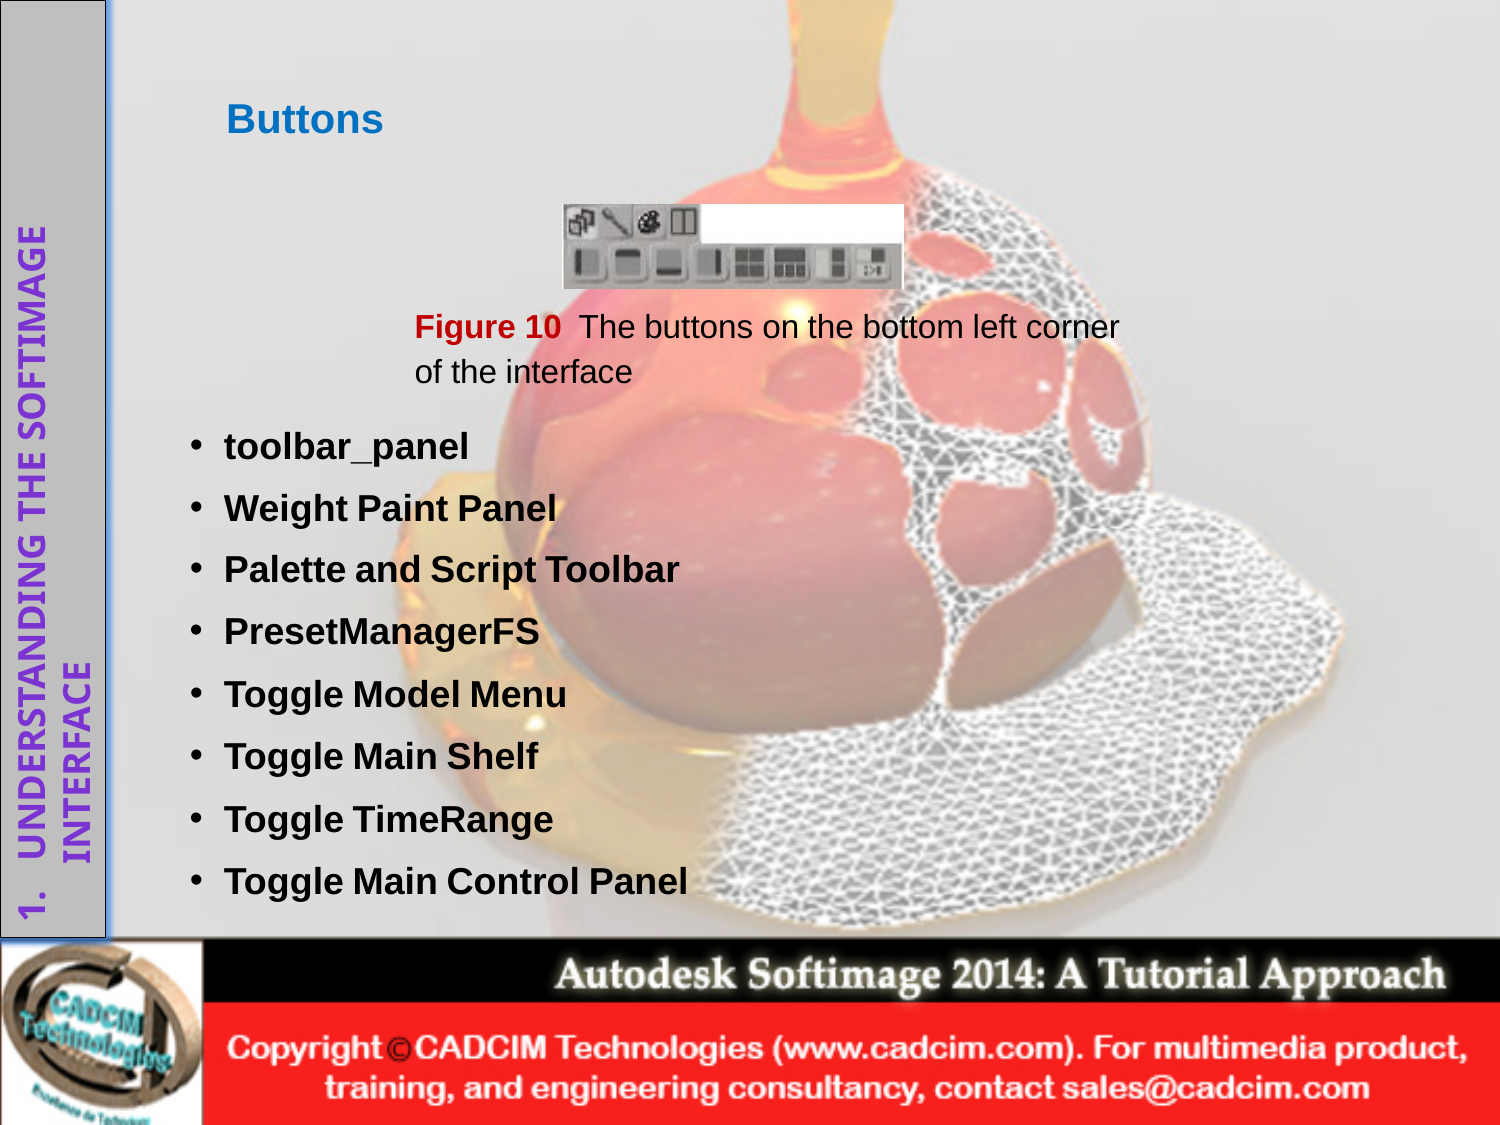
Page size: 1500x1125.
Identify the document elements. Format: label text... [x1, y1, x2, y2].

text_box Figure 10 The buttons on the bottom left corner of the interface [399, 293, 1150, 399]
text_box Buttons [199, 84, 413, 150]
picture [0, 0, 1500, 1125]
text_box toolbar_panel [174, 414, 513, 475]
text_box Toggle Main Control Panel [174, 849, 750, 910]
text_box Toggle TimeRange [174, 787, 613, 848]
text_box PresetManagerFS [174, 599, 563, 660]
text_box Toggle Model Menu [174, 662, 600, 723]
text_box Toggle Main Shelf [174, 724, 600, 785]
text_box Weight Paint Panel [174, 476, 588, 537]
text_box Palette and Script Toolbar [174, 537, 725, 598]
